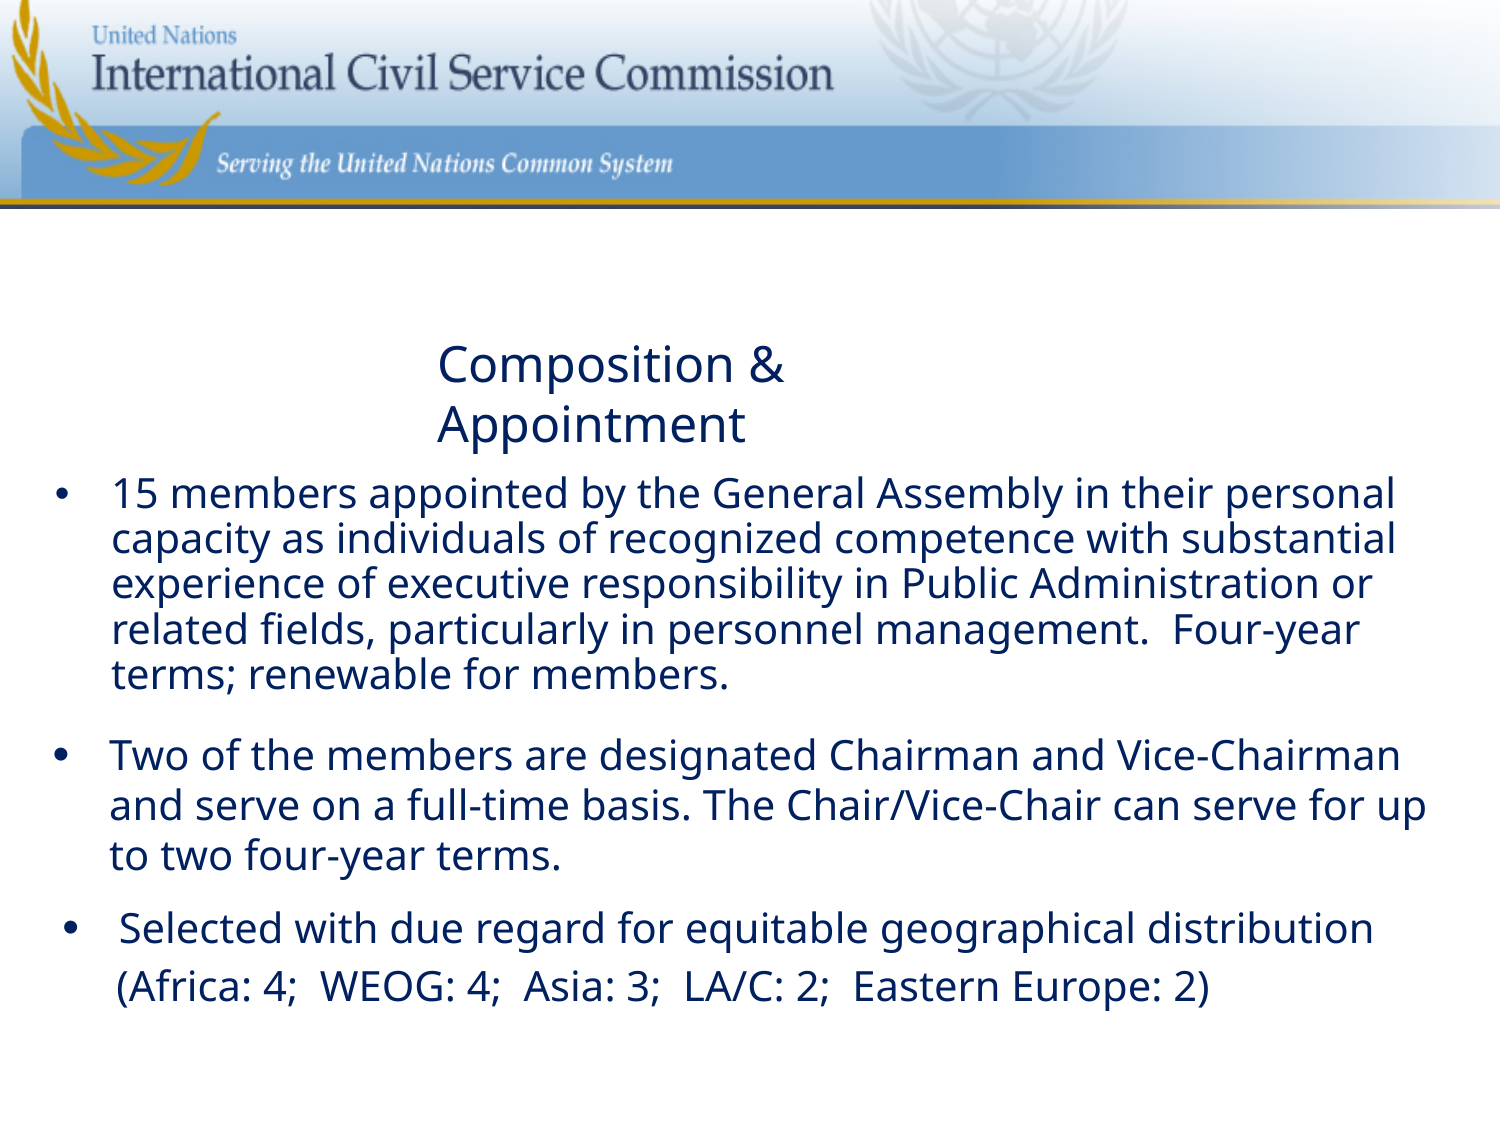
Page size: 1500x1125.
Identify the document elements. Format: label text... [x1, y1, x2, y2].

text_box Selected with due regard for equitable geographical distribution (Africa: 4; WEOG: 4; Asia: 3; LA/C: 2; Eastern Europe: 2) [47, 894, 1453, 1000]
text_box Composition & Appointment [422, 325, 1044, 461]
text_box Two of the members are designated Chairman and Vice-Chairman and serve on a full-time basis. The Chair/Vice-Chair can serve for up to two four-year terms. [37, 721, 1462, 827]
picture [0, 0, 1500, 209]
list 15 members appointed by the General Assembly in their personal capacity as individuals of recognized competence with substantial experience of executive responsibility in Public Administration or related fields, particularly in personnel management. Four-year terms; renewable for members. [22, 465, 1478, 711]
